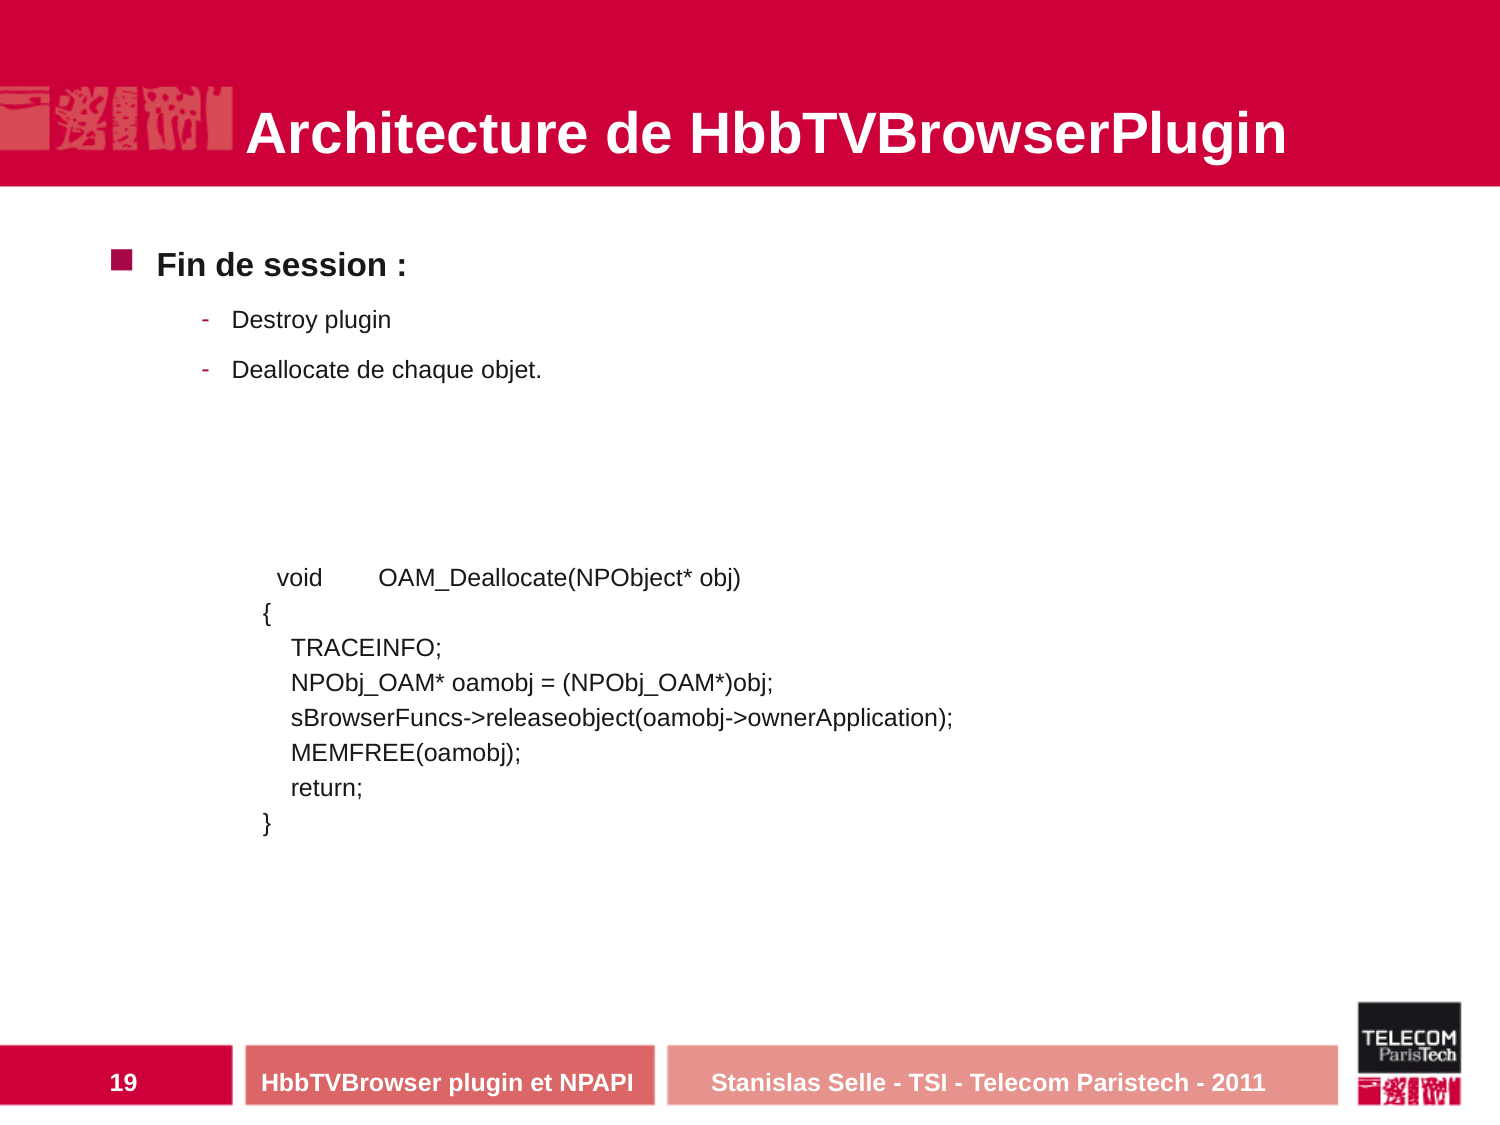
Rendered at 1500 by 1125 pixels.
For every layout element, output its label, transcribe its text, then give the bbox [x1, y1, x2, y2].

title Architecture de HbbTVBrowserPlugin [245, 23, 1459, 166]
footer HbbTVBrowser plugin et NPAPI Stanislas Selle - TSI - Telecom Paristech - 2011 [260, 1058, 1338, 1103]
slide_number 19 [94, 1058, 234, 1107]
list Fin de session : Destroy plugin Deallocate de chaque objet. void OAM_Deallocate(NPObject* obj) { TRACEINFO; NPObj_OAM* oamobj = (NPObj_OAM*)obj; sBrowserFuncs->releaseobject(oamobj->ownerApplication); MEMFREE(oamobj); return; } [111, 243, 1371, 977]
picture [0, 0, 1500, 1125]
